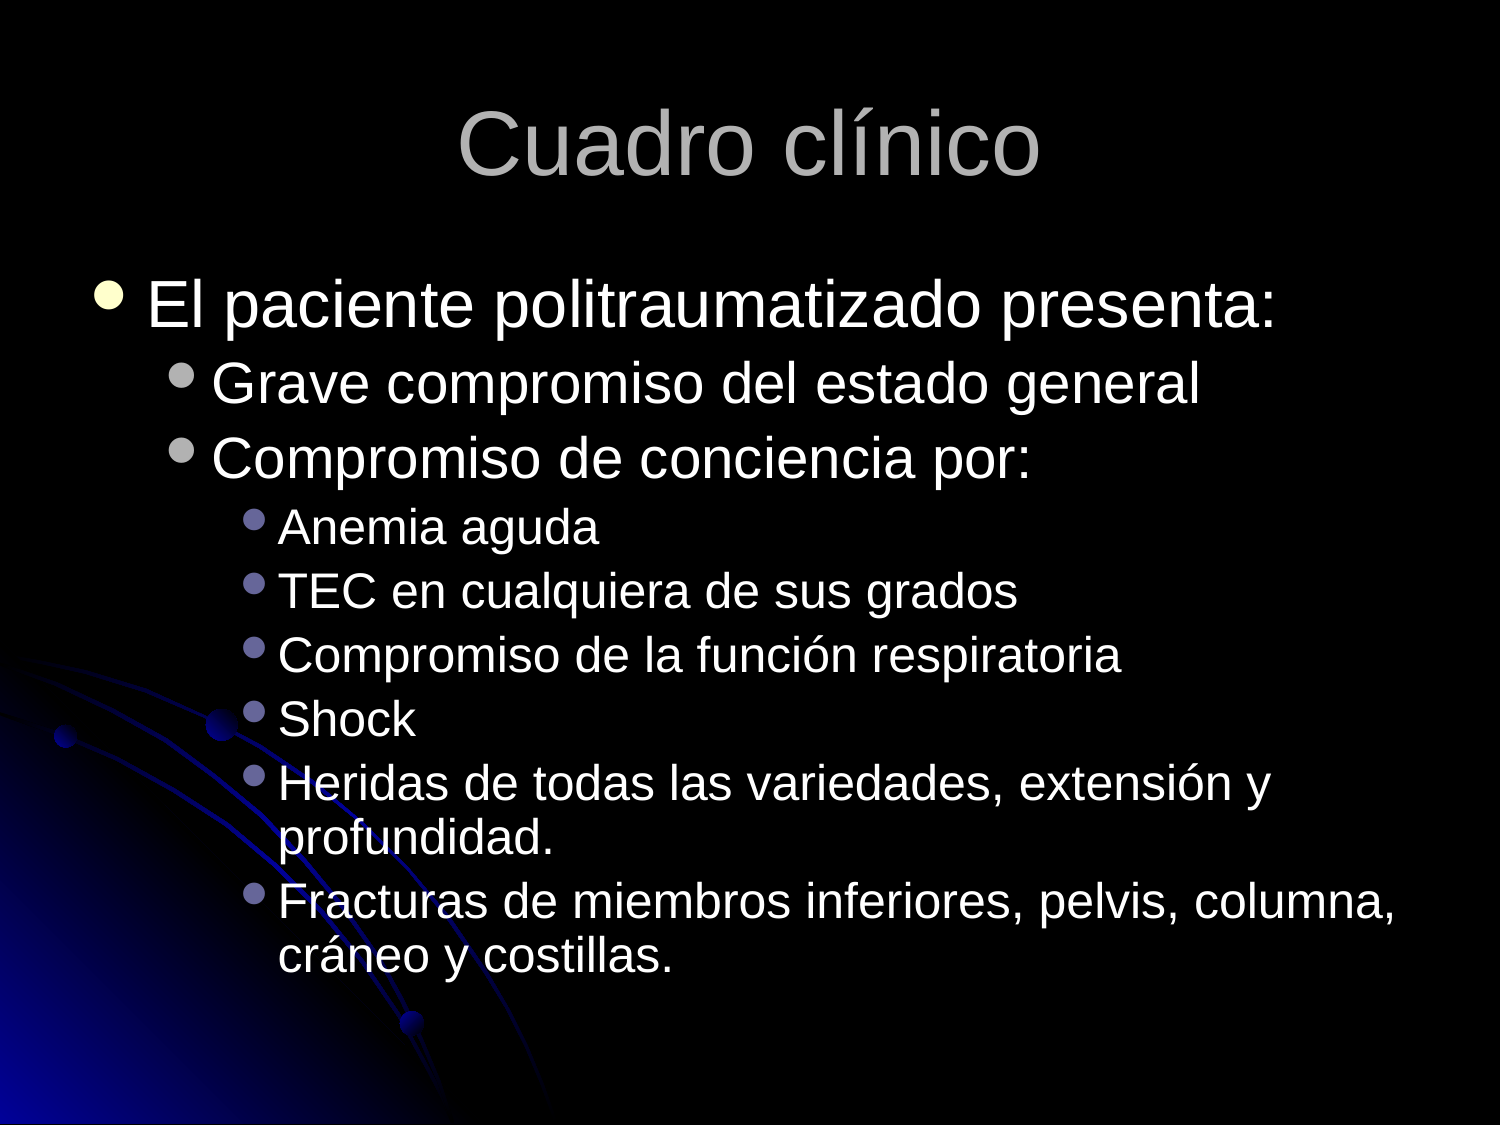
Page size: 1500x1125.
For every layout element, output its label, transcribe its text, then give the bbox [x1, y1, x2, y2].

list El paciente politraumatizado presenta: Grave compromiso del estado general Compromiso de conciencia por: Anemia aguda TEC en cualquiera de sus grados Compromiso de la función respiratoria Shock Heridas de todas las variedades, extensión y profundidad. Fracturas de miembros inferiores, pelvis, columna, cráneo y costillas. [74, 262, 1426, 1006]
title Cuadro clínico [74, 45, 1426, 233]
